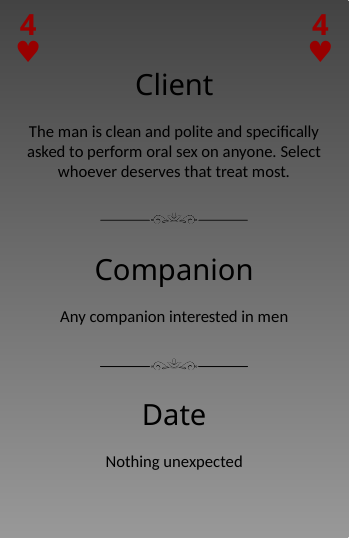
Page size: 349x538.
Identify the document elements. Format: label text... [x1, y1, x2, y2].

text_box 4 ♥ [292, 0, 349, 69]
text_box 4 ♥ [0, 0, 57, 69]
picture [100, 326, 248, 401]
picture [100, 180, 248, 255]
text_box Client The man is clean and polite and specifically asked to perform oral sex on anyone. Select whoever deserves that treat most. Companion Any companion interested in men Date Nothing unexpected [0, 0, 349, 538]
